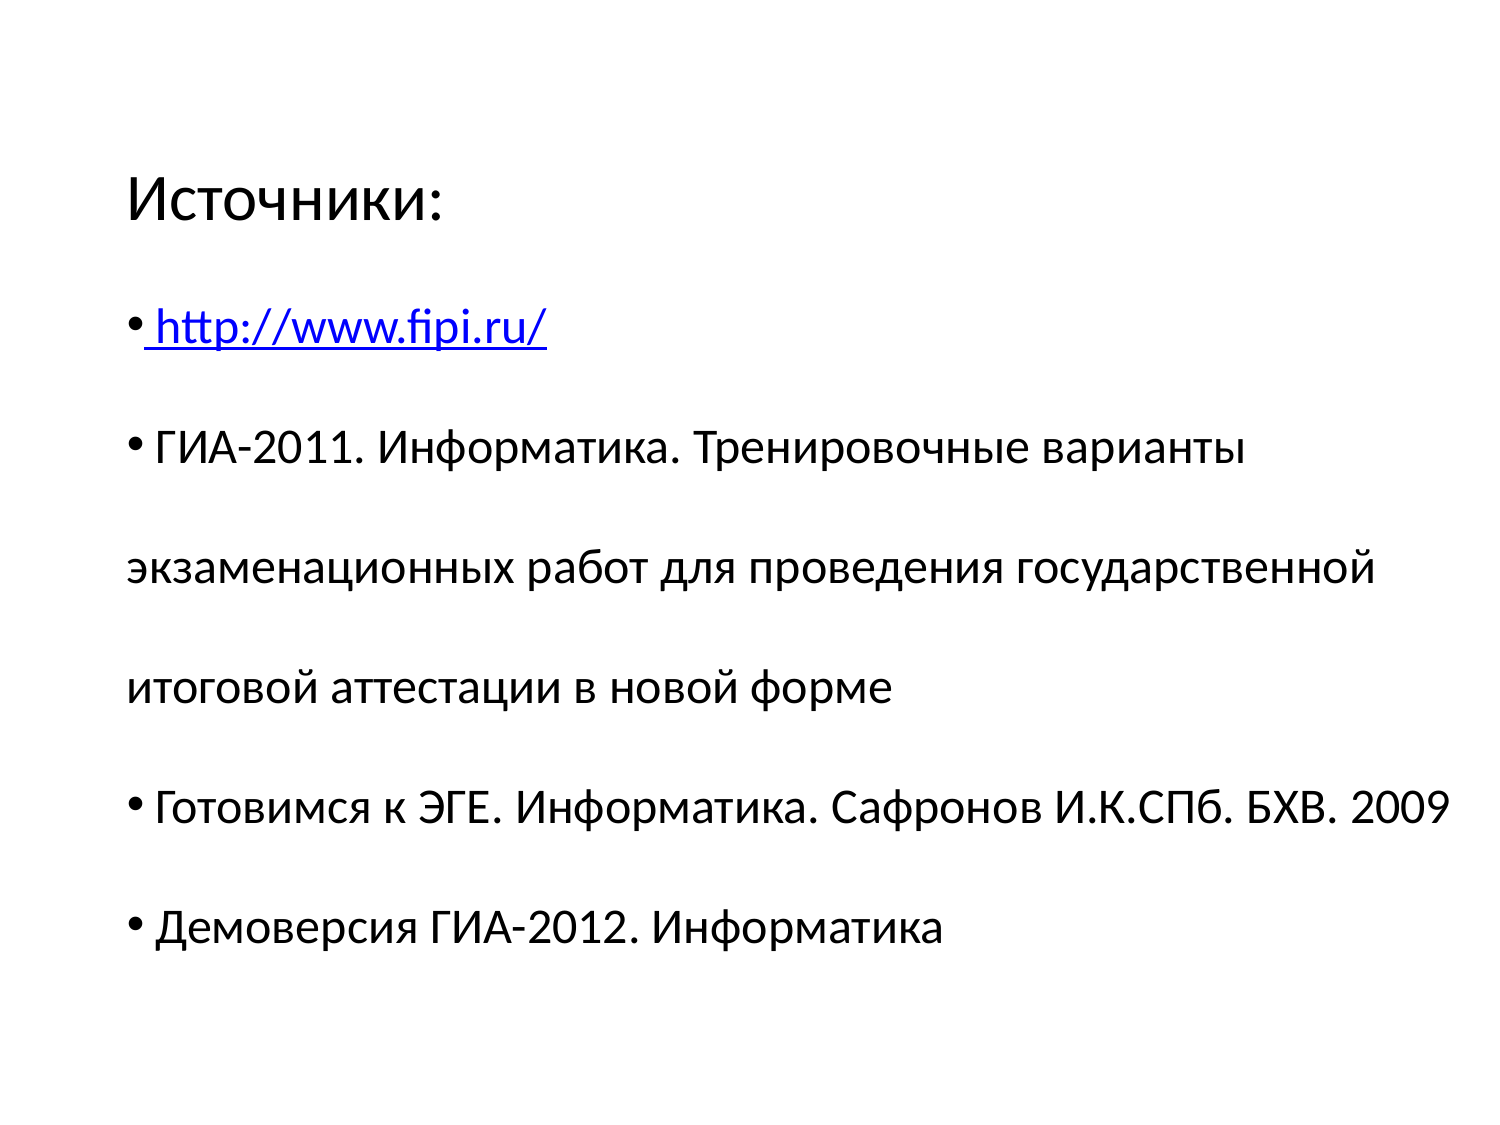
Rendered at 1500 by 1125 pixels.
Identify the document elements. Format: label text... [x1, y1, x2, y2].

text_box Источники: http://www.fipi.ru/ ГИА-2011. Информатика. Тренировочные варианты экзаменационных работ для проведения государственной итоговой аттестации в новой форме Готовимся к ЭГЕ. Информатика. Сафронов И.К.СПб. БХВ. 2009 Демоверсия ГИА-2012. Информатика [112, 66, 1471, 1006]
